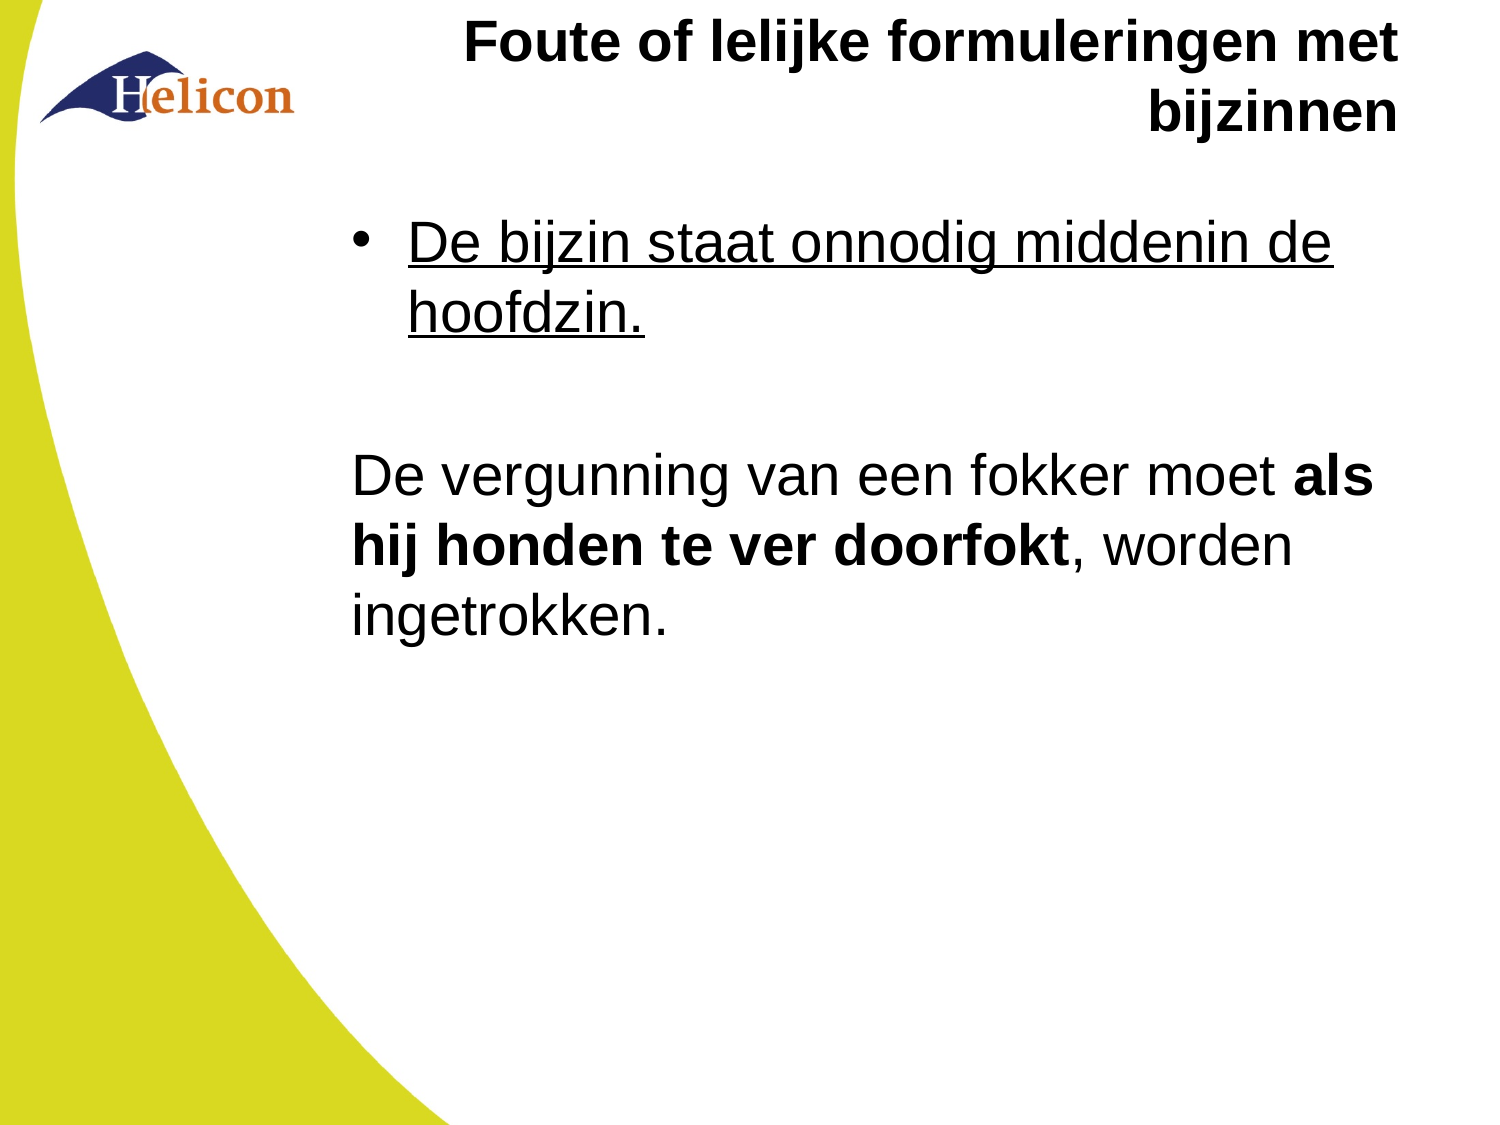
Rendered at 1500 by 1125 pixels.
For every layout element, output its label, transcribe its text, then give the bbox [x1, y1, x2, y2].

picture [0, 0, 1500, 1125]
list De bijzin staat onnodig middenin de hoofdzin. De vergunning van een fokker moet als hij honden te ver doorfokt, worden ingetrokken. [336, 196, 1425, 1005]
title Foute of lelijke formuleringen met bijzinnen [324, 54, 1415, 161]
